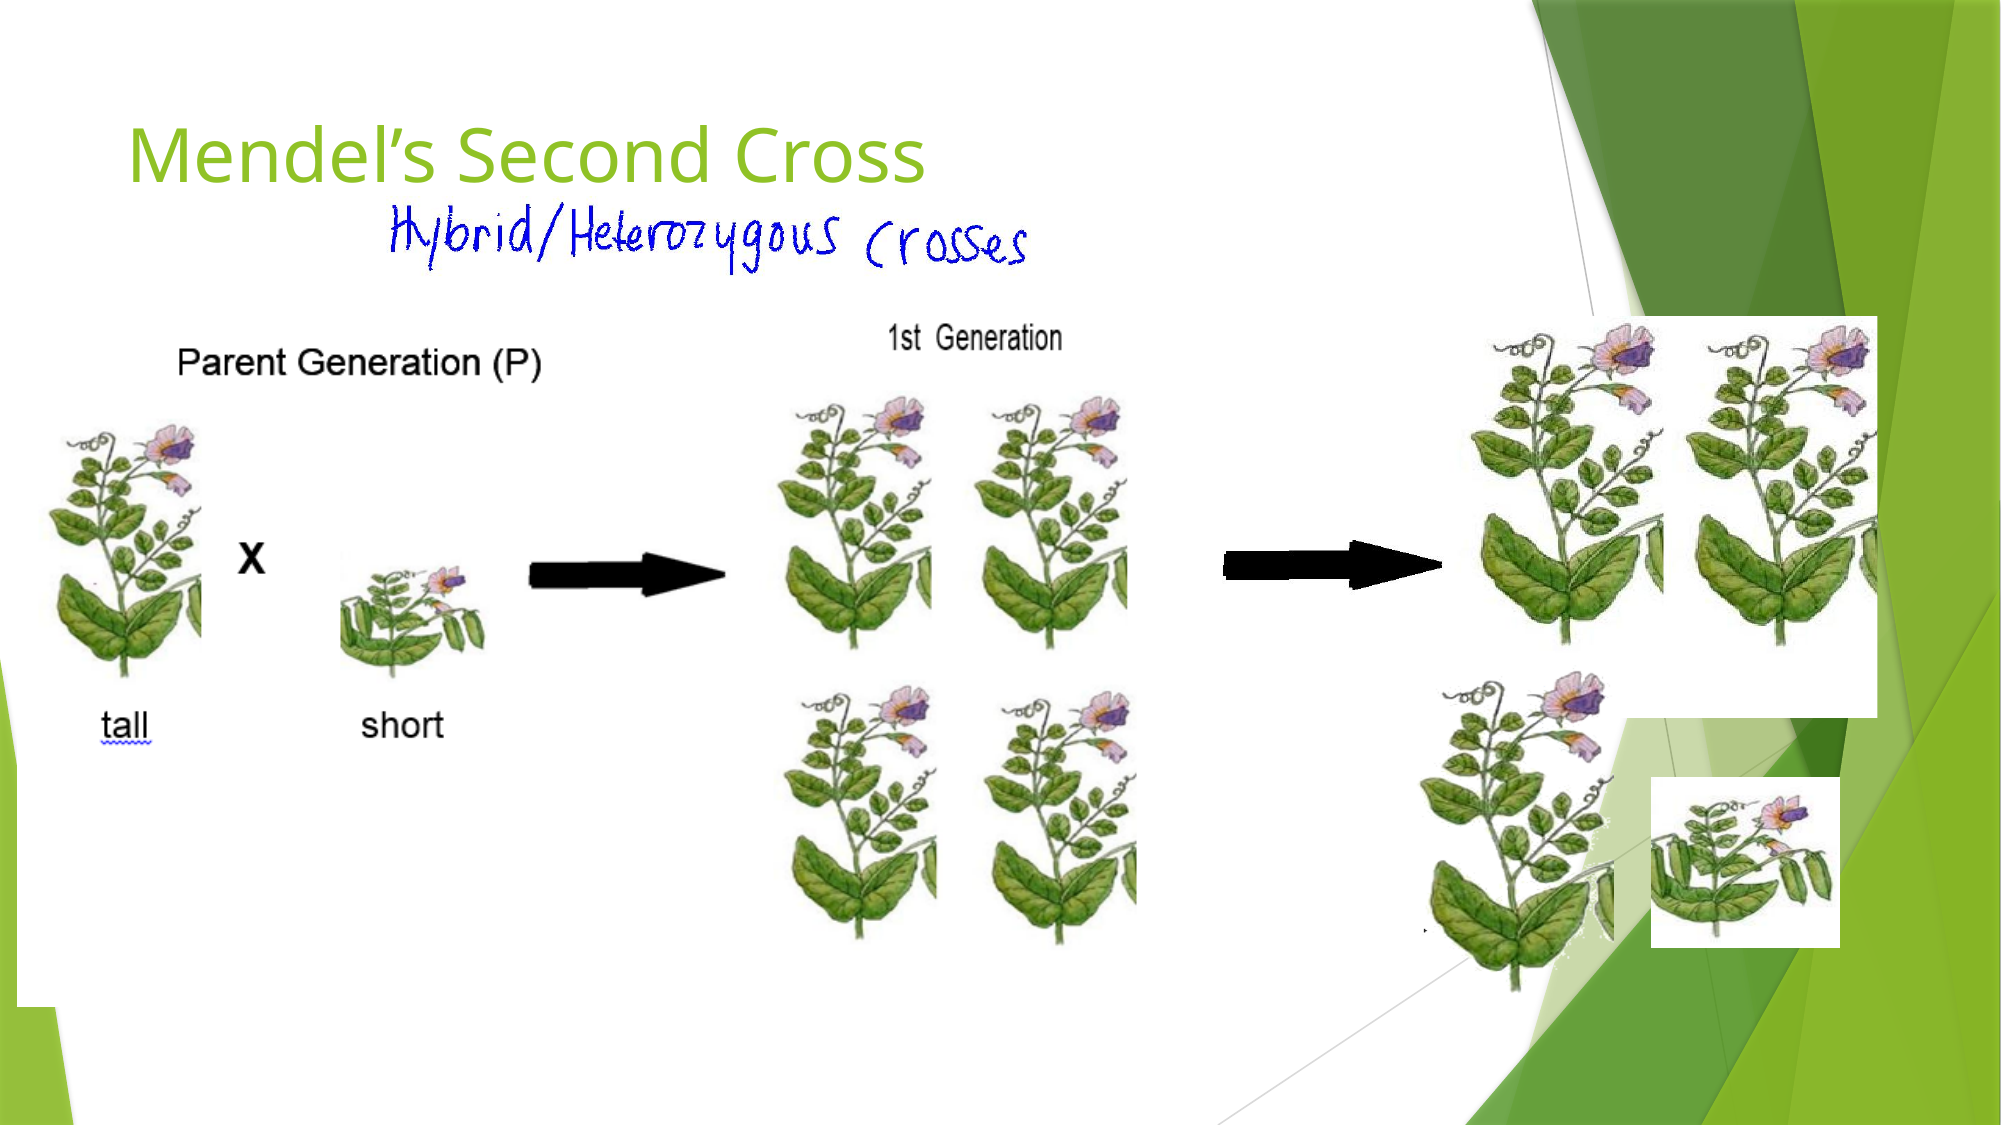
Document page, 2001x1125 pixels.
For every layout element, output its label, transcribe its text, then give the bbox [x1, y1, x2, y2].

title Mendel’s Second Cross [111, 99, 1522, 315]
picture [1650, 776, 1841, 948]
picture [16, 196, 1878, 1008]
